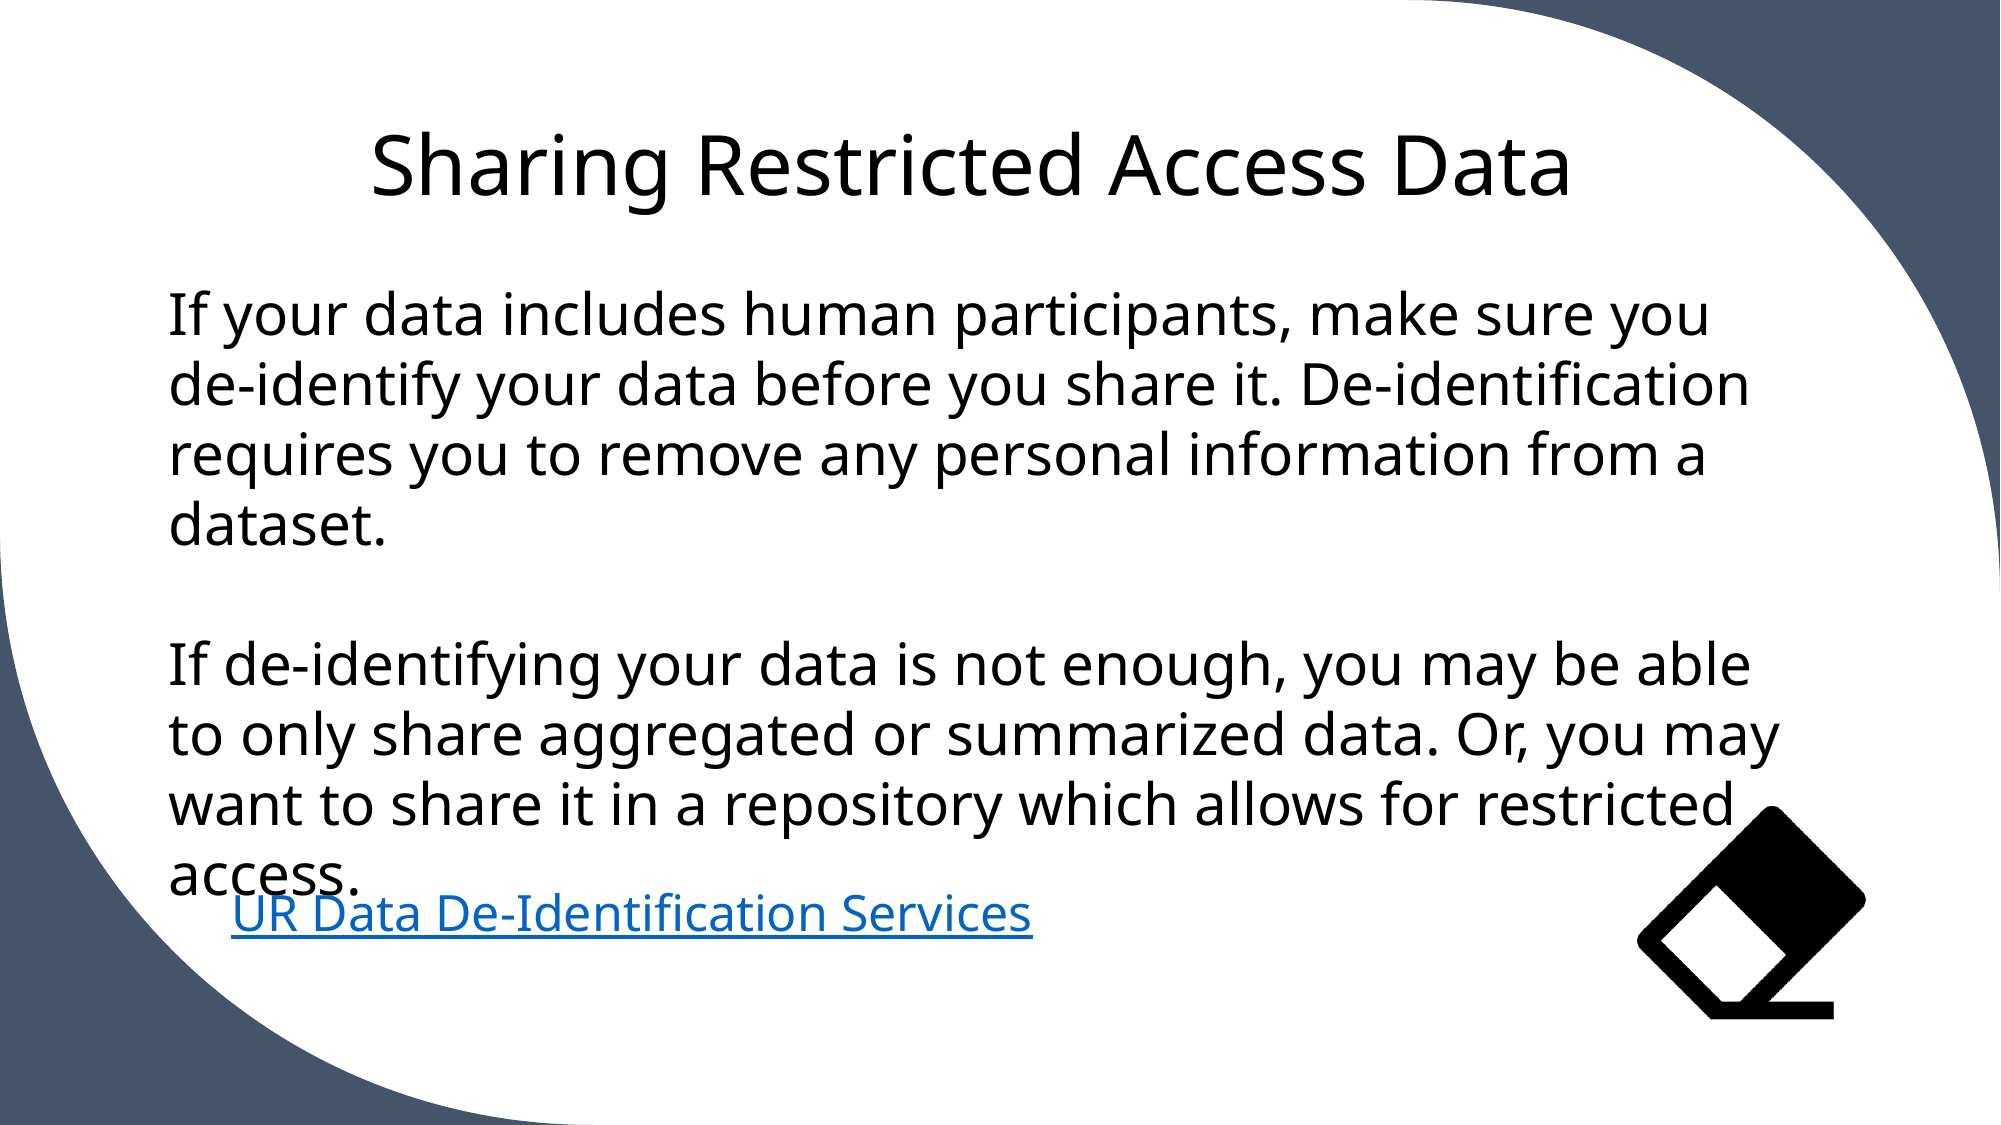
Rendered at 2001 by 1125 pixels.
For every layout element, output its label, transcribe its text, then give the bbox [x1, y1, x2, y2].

title Sharing Restricted Access Data [171, 104, 1776, 270]
picture [1612, 772, 1891, 1051]
text_box If your data includes human participants, make sure you de-identify your data before you share it. De-identification requires you to remove any personal information from a dataset. If de-identifying your data is not enough, you may be able to only share aggregated or summarized data. Or, you may want to share it in a repository which allows for restricted access. [153, 270, 1819, 915]
text_box UR Data De-Identification Services [216, 874, 1269, 958]
